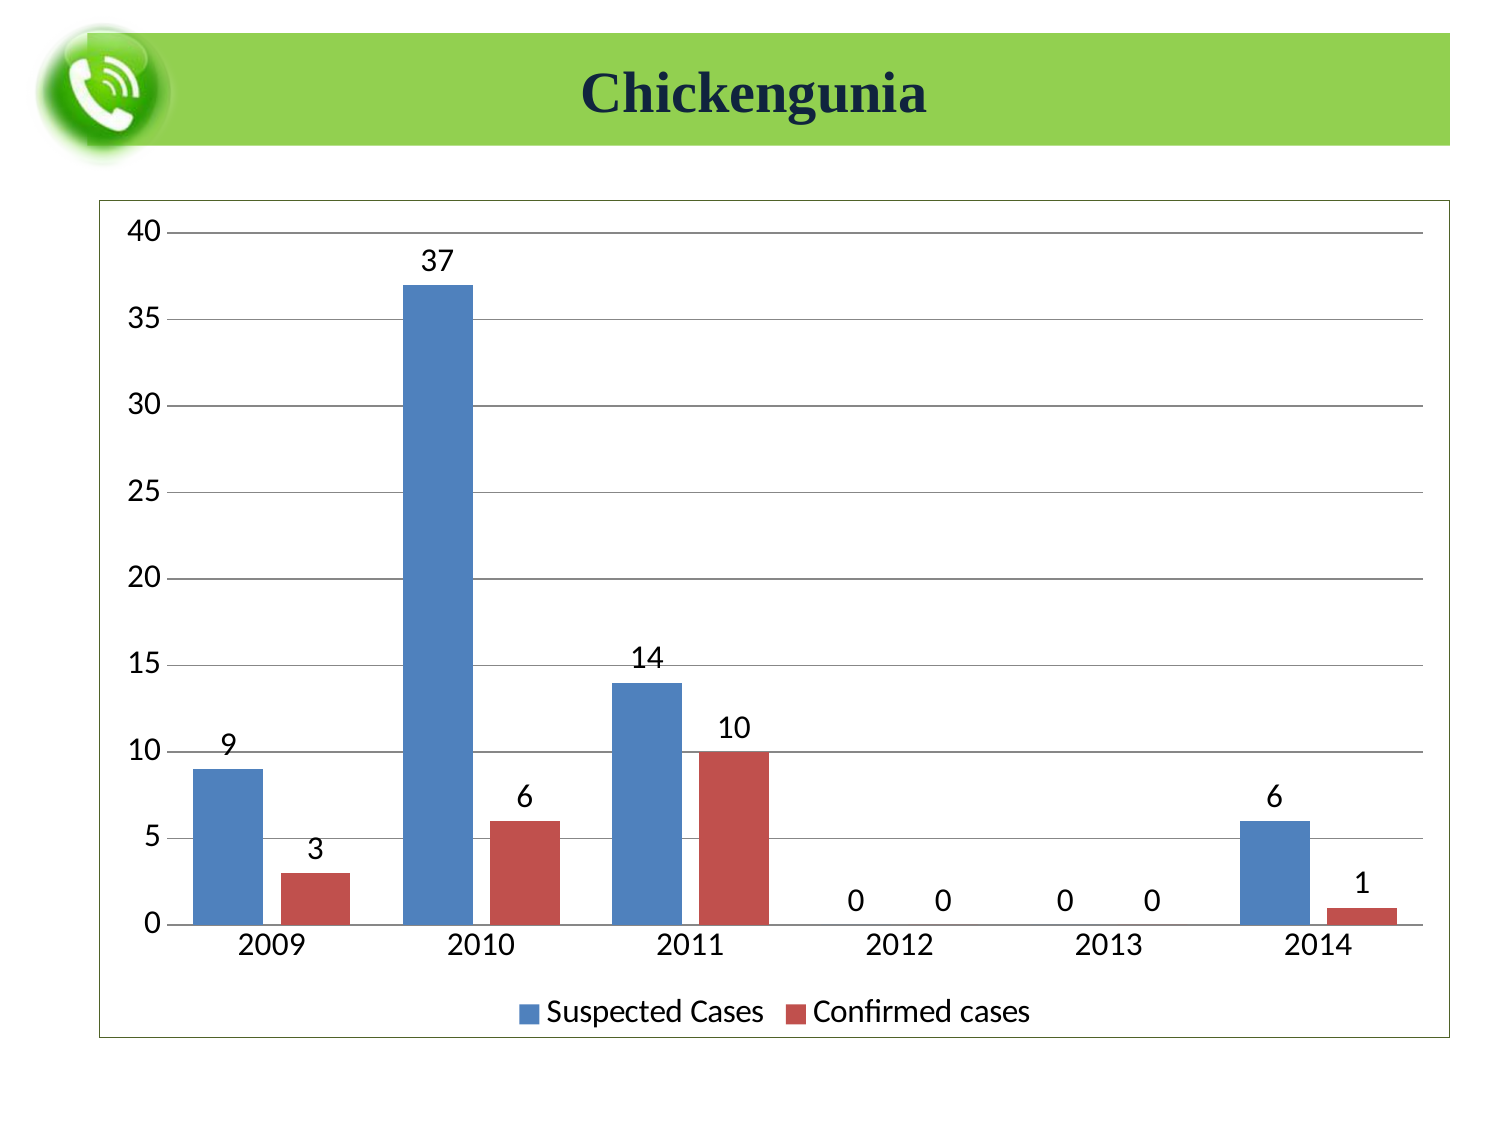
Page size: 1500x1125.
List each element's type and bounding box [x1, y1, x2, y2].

text_box [21, 12, 1451, 176]
chart [99, 199, 1451, 1038]
